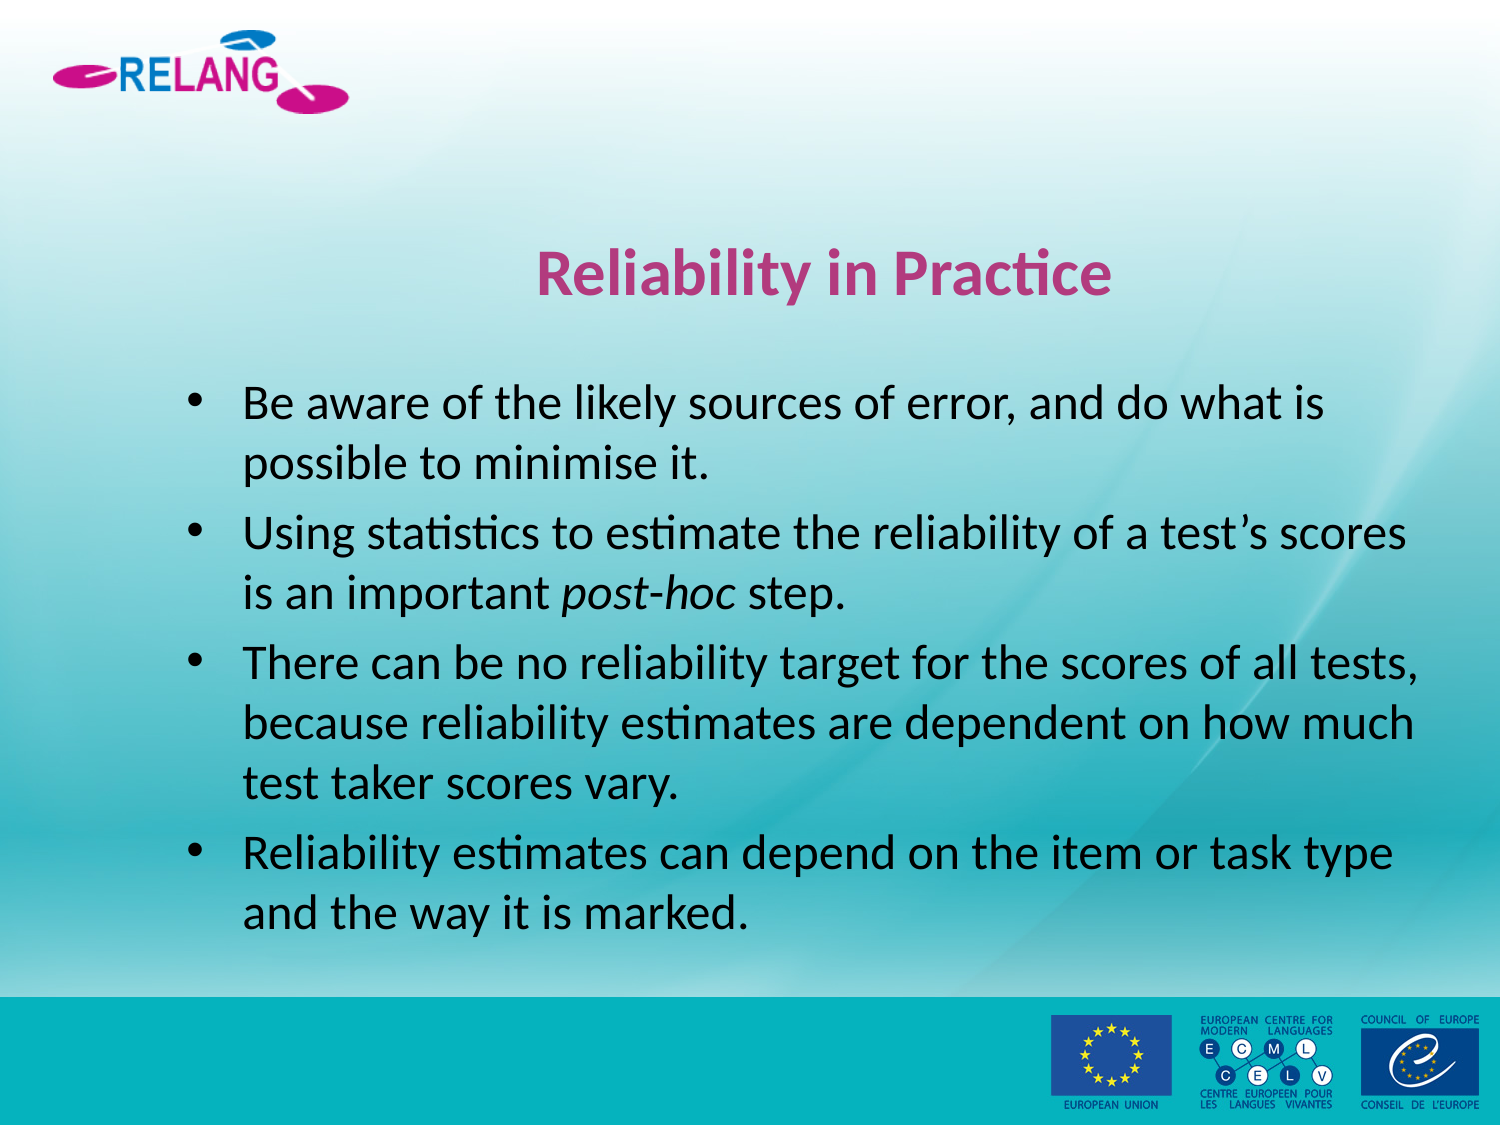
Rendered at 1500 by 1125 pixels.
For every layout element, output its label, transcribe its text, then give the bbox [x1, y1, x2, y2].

title Reliability in Practice [150, 174, 1500, 363]
list Be aware of the likely sources of error, and do what is possible to minimise it. Using statistics to estimate the reliability of a test’s scores is an important post-hoc step. There can be no reliability target for the scores of all tests, because reliability estimates are dependent on how much test taker scores vary. Reliability estimates can depend on the item or task type and the way it is marked. [171, 361, 1447, 937]
picture [0, 0, 1500, 1125]
